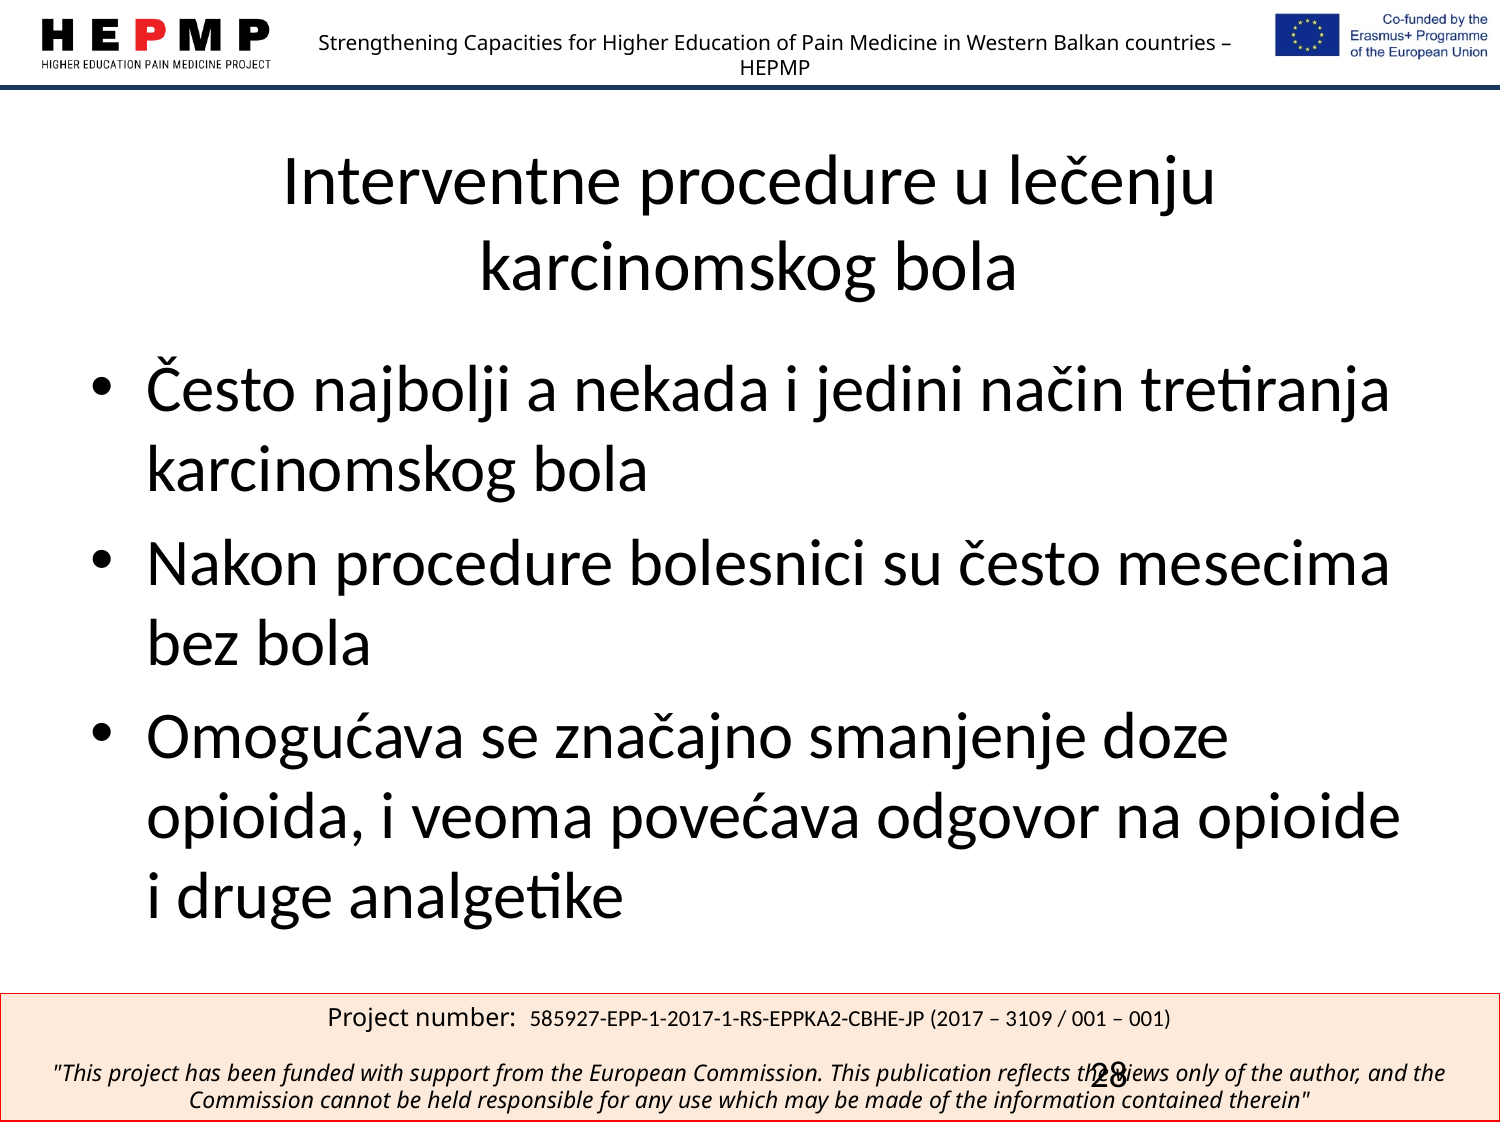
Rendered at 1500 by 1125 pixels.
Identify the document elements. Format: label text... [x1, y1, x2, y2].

picture [0, 0, 300, 100]
title Interventne procedure u lečenju karcinomskog bola [75, 125, 1425, 313]
picture [1262, 1, 1498, 69]
list Često najbolji a nekada i jedini način tretiranja karcinomskog bola Nakon procedure bolesnici su često mesecima bez bola Omogućava se značajno smanjenje doze opioida, i veoma povećava odgovor na opioide i druge analgetike [75, 337, 1425, 975]
slide_number 28 [1074, 1042, 1425, 1103]
